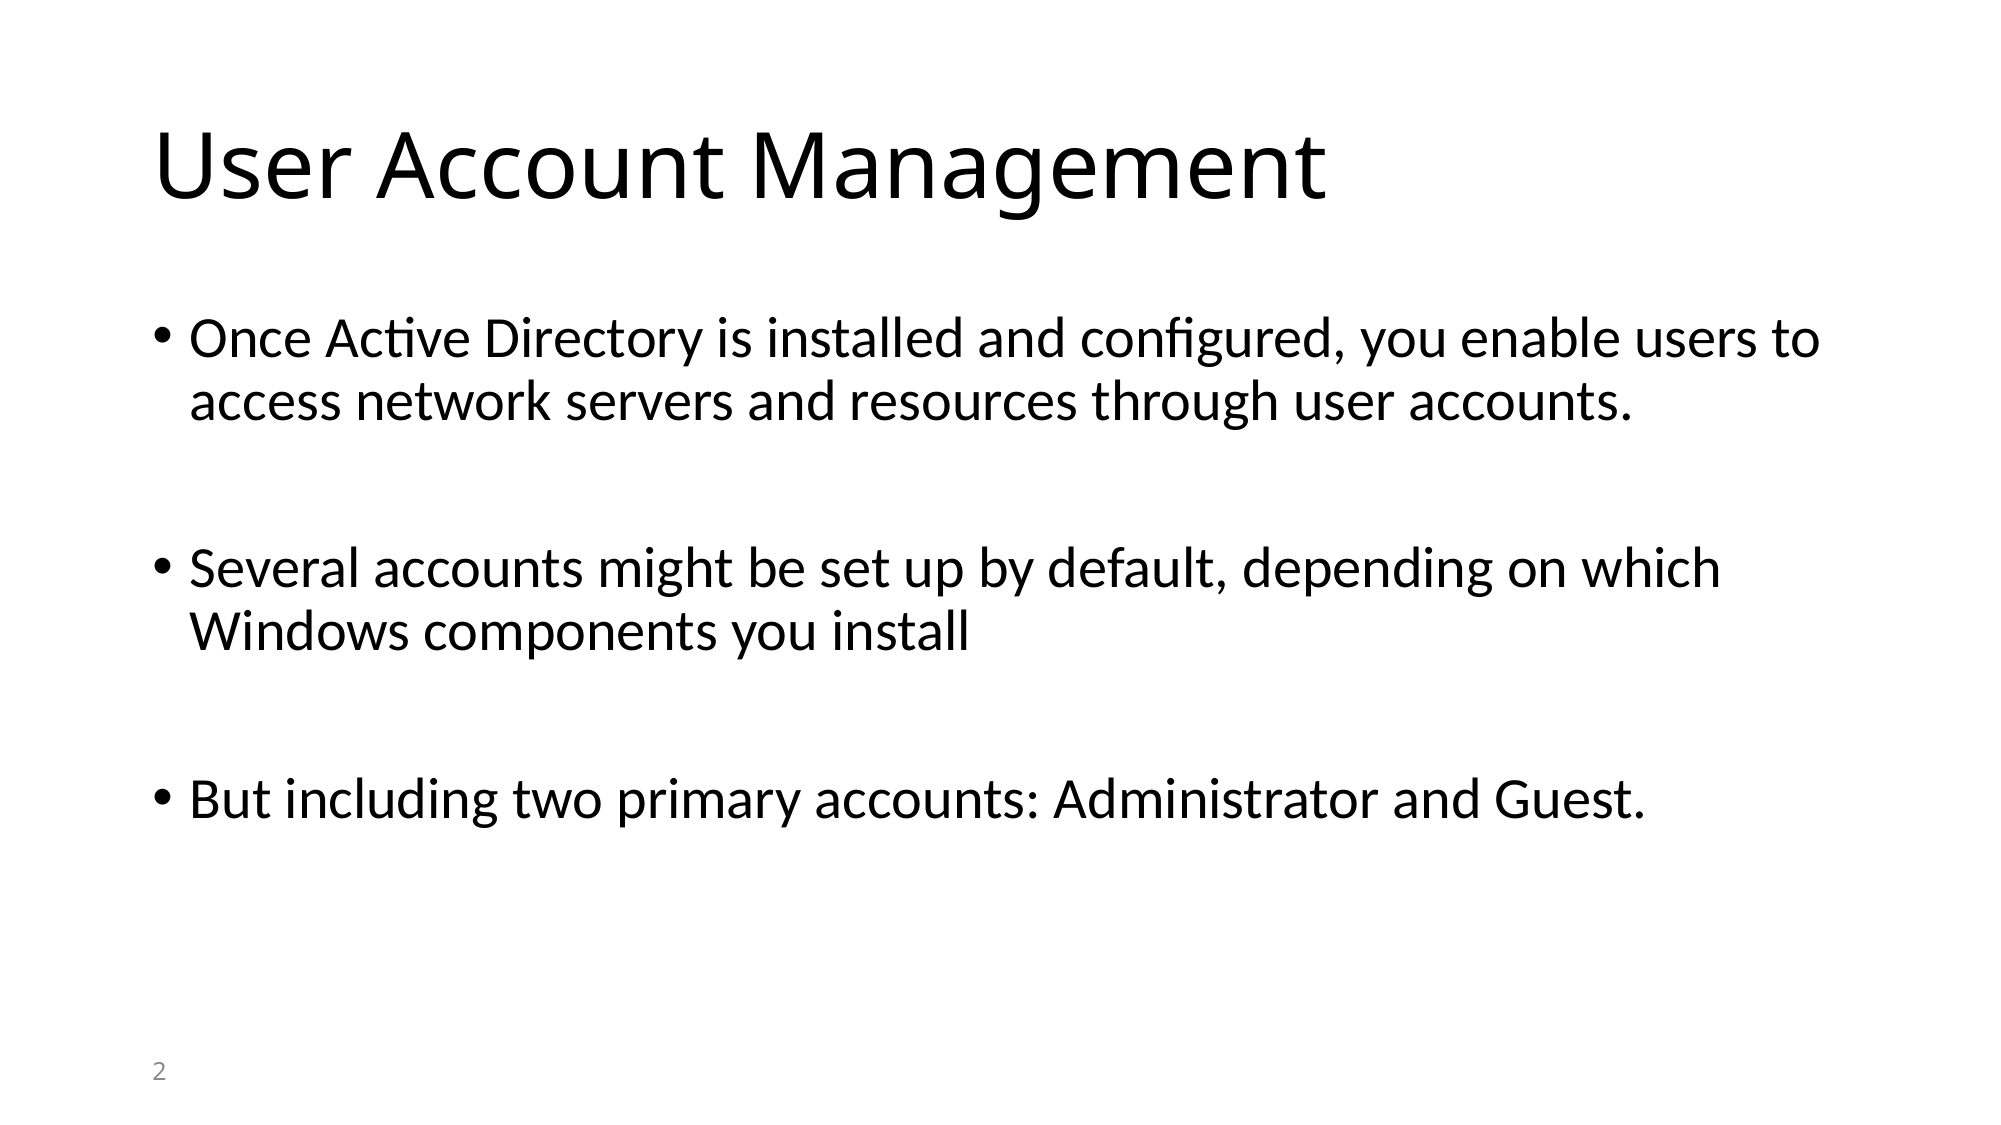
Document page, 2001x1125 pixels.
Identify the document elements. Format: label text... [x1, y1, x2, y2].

list Once Active Directory is installed and configured, you enable users to access network servers and resources through user accounts. Several accounts might be set up by default, depending on which Windows components you install But including two primary accounts: Administrator and Guest. [137, 299, 1863, 1014]
title User Account Management [137, 59, 1863, 278]
slide_number 2 [137, 1042, 588, 1103]
